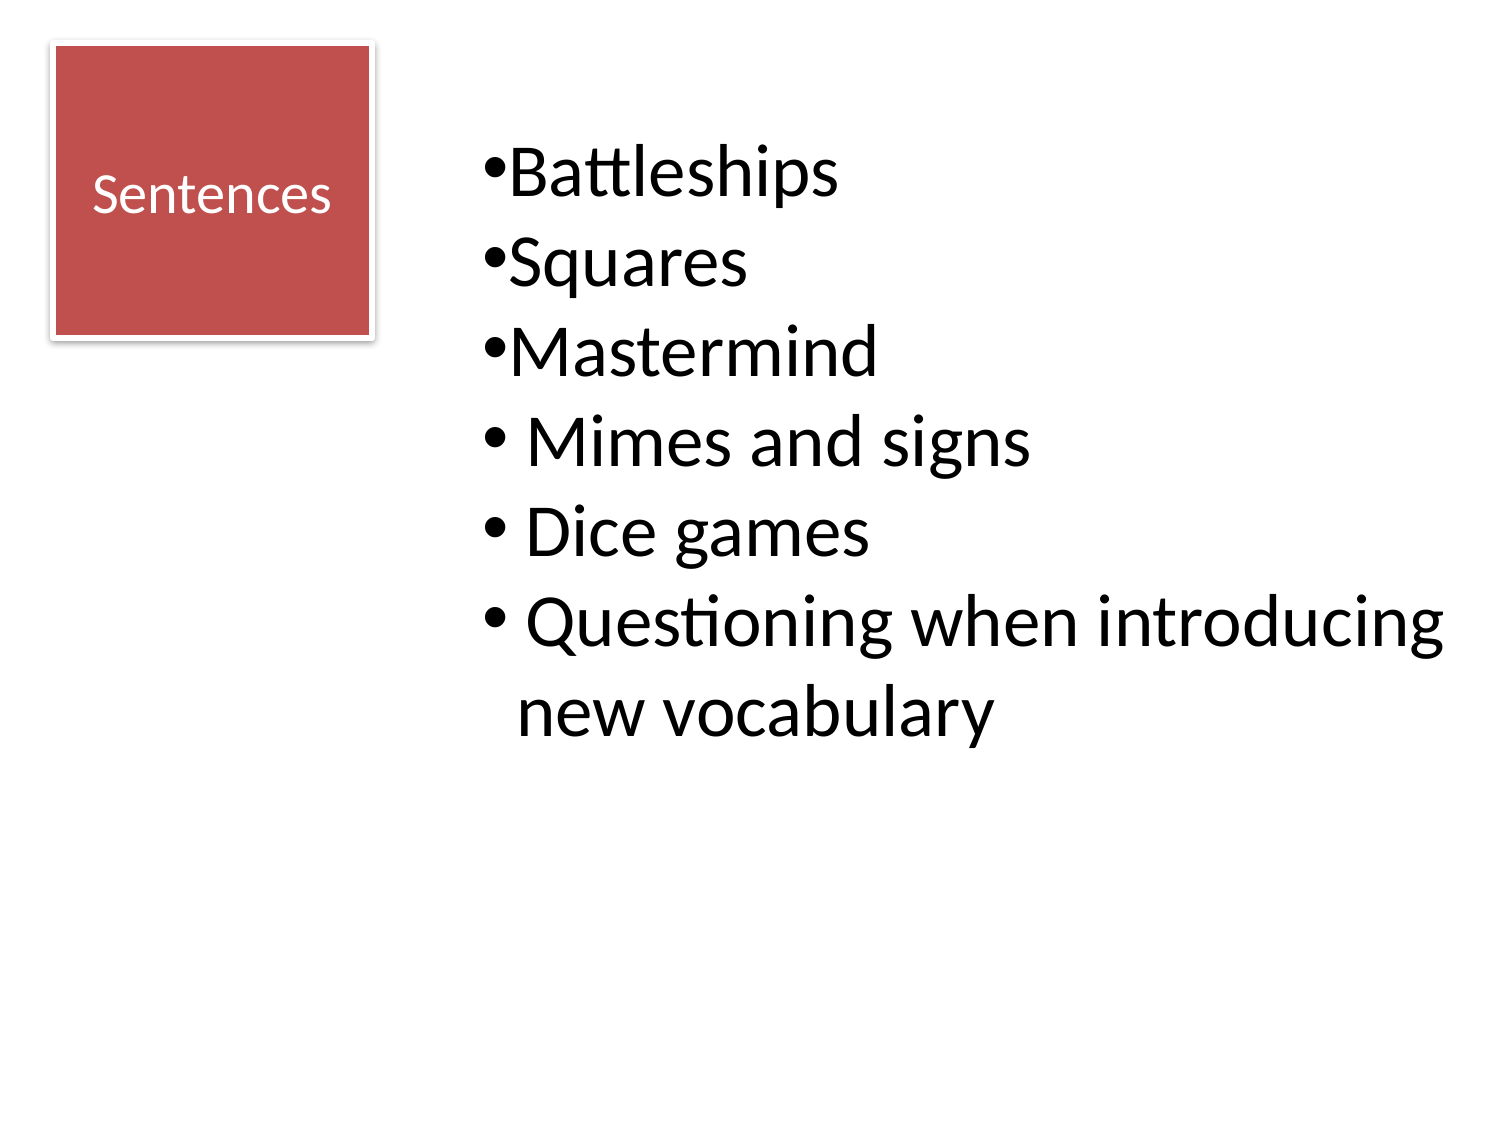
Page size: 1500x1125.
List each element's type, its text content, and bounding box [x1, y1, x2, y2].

text_box Battleships Squares Mastermind Mimes and signs Dice games Questioning when introducing new vocabulary [467, 113, 1461, 1029]
text_box Sentences [50, 40, 375, 341]
